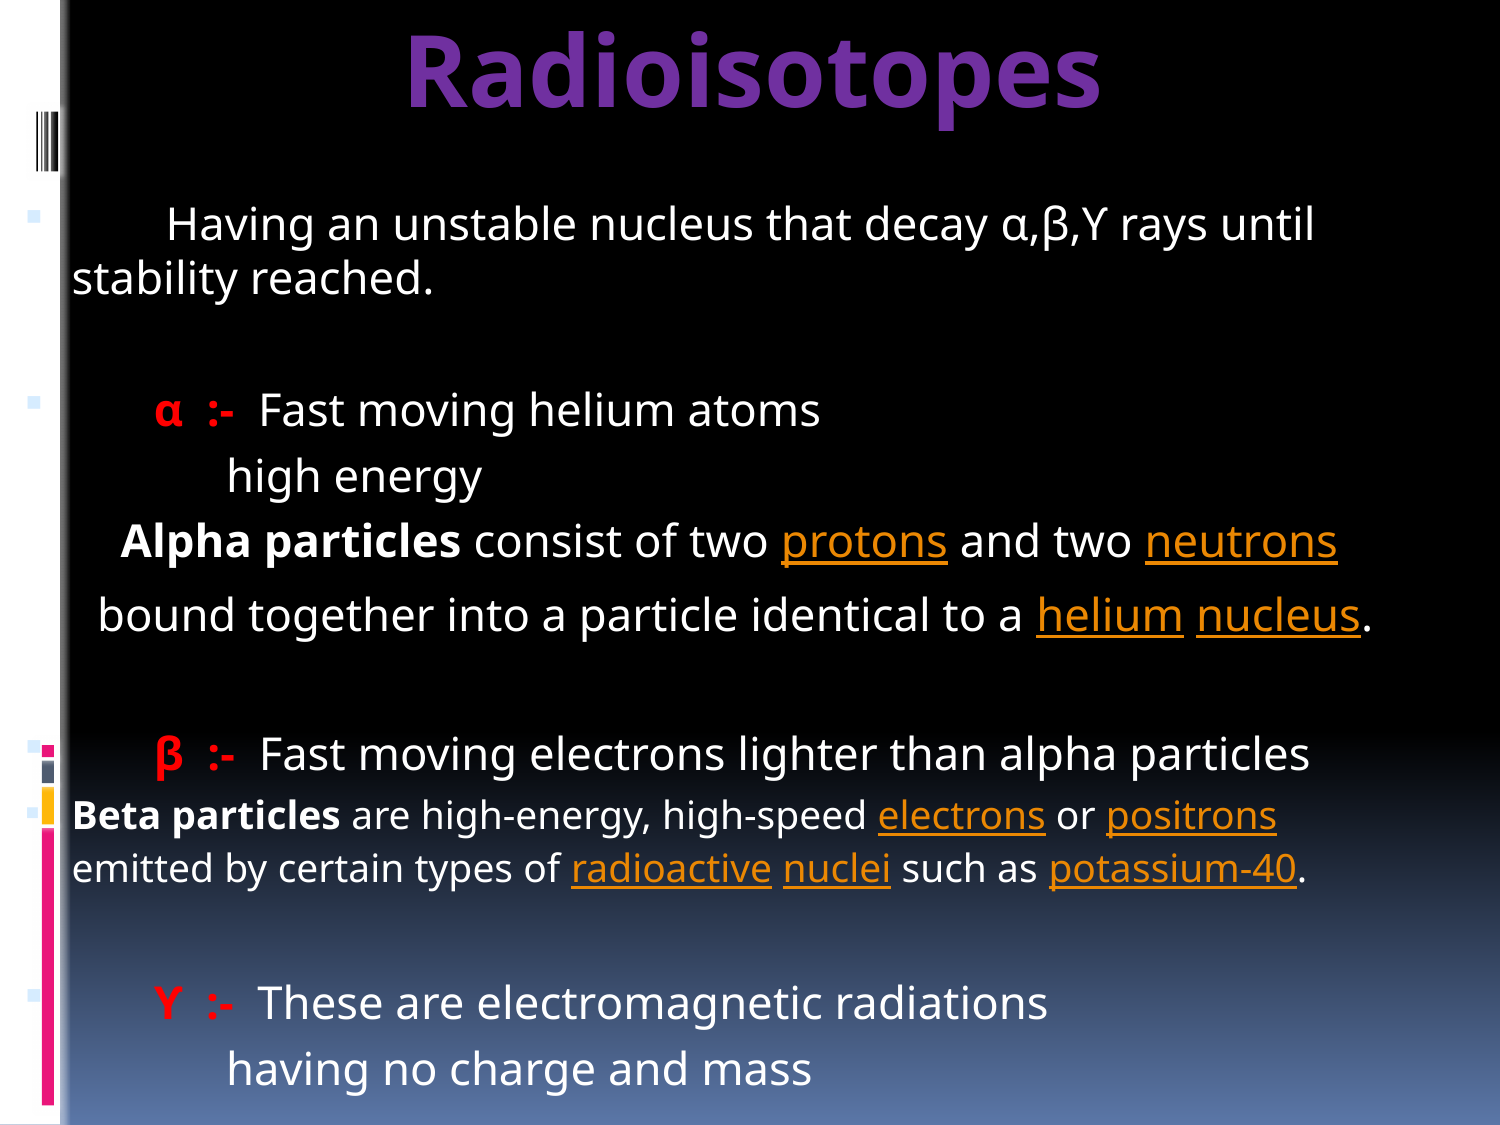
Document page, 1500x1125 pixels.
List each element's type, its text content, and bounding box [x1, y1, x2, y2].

text_box Radioisotopes [179, 0, 1267, 135]
list Having an unstable nucleus that decay α,β,ϒ rays until stability reached. α :- Fast moving helium atoms high energy Alpha particles consist of two protons and two neutrons bound together into a particle identical to a helium nucleus. β :- Fast moving electrons lighter than alpha particles Beta particles are high-energy, high-speed electrons or positrons emitted by certain types of radioactive nuclei such as potassium-40. ϒ :- These are electromagnetic radiations having no charge and mass [0, 187, 1438, 1113]
